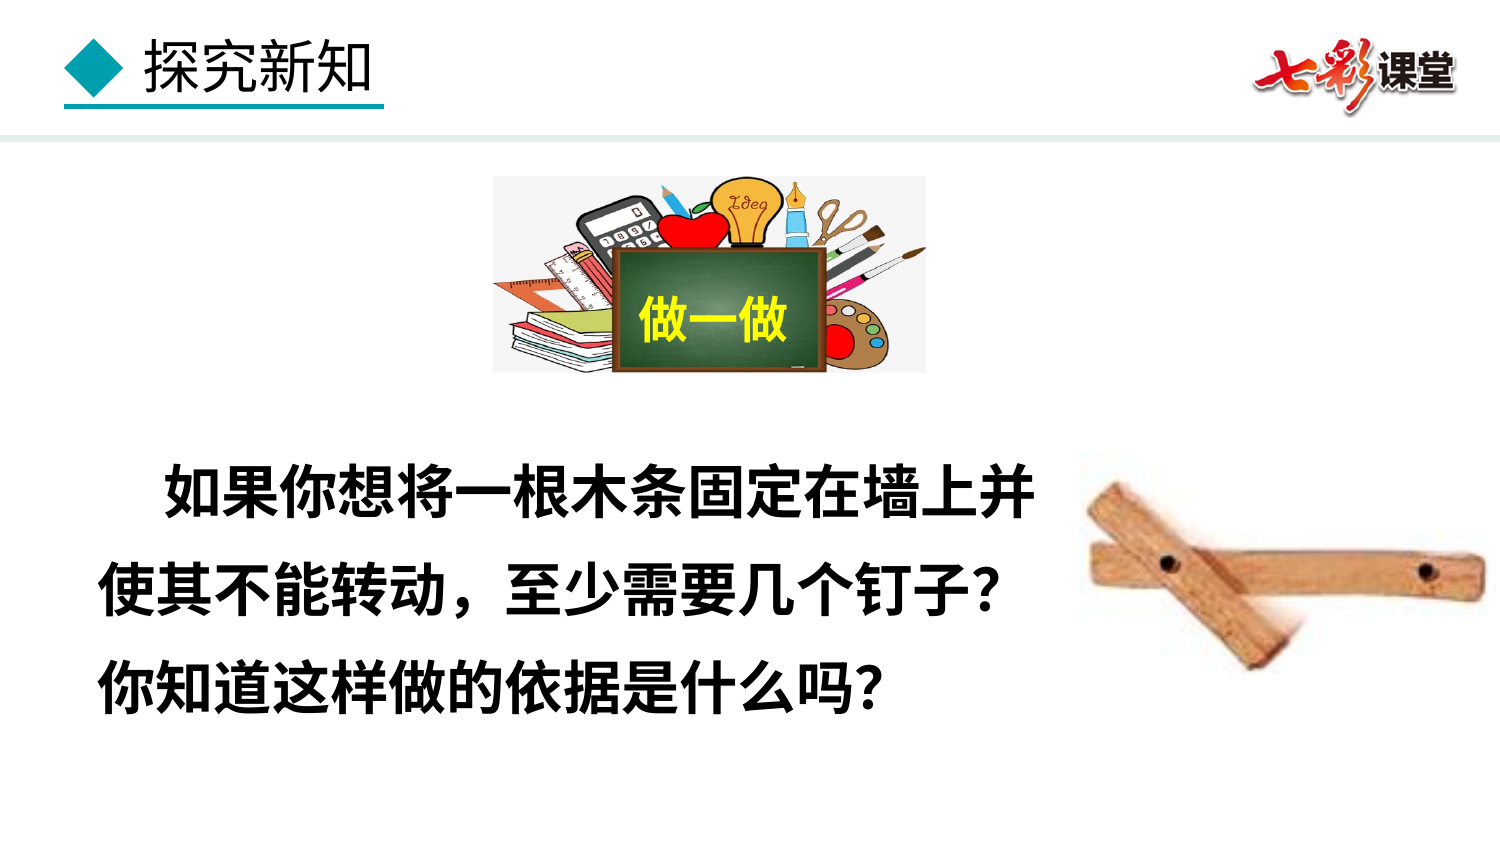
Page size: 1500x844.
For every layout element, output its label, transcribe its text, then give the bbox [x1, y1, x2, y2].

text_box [493, 175, 926, 373]
picture [1249, 32, 1461, 118]
text_box 如果你想将一根木条固定在墙上并使其不能转动，至少需要几个钉子？你知道这样做的依据是什么吗？ [82, 419, 1084, 746]
picture [1079, 451, 1496, 674]
